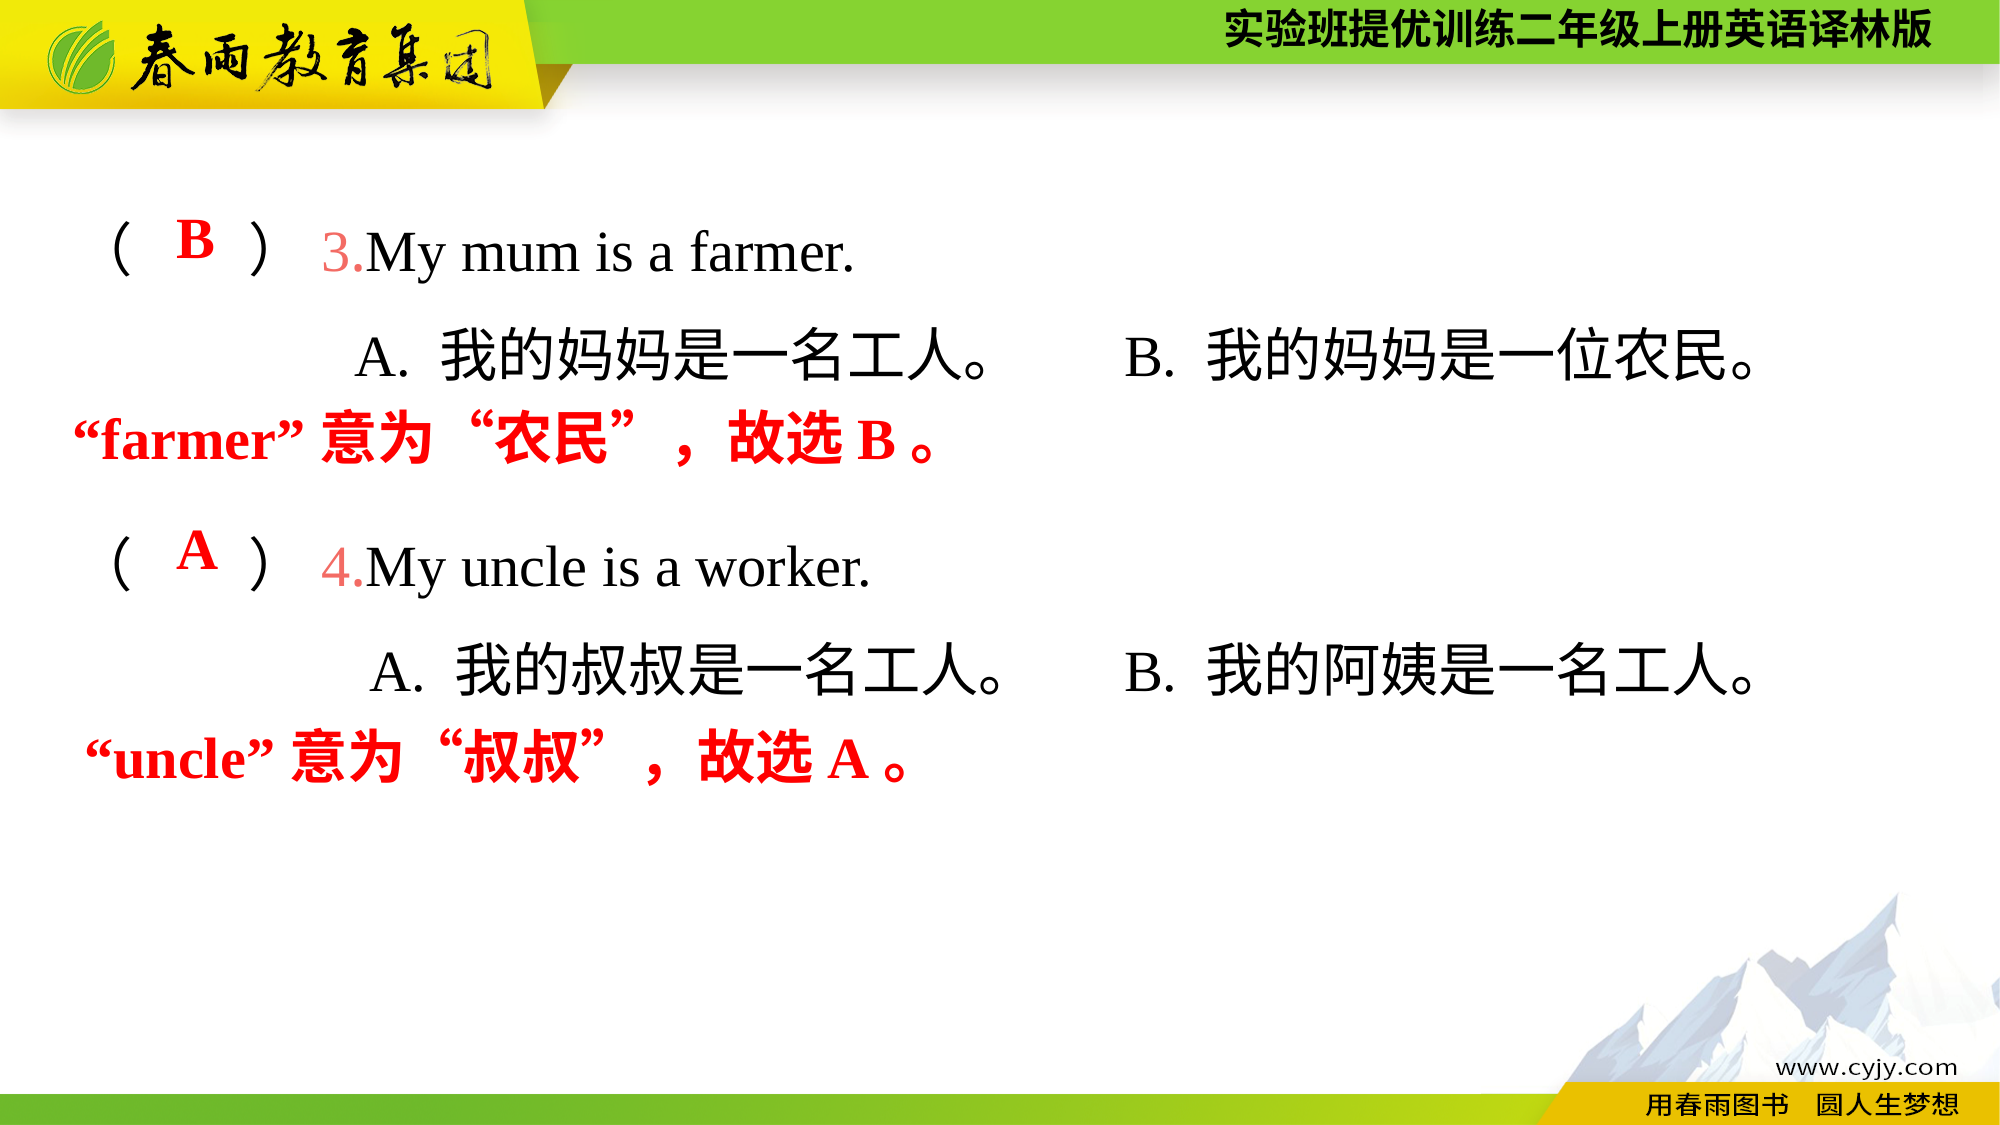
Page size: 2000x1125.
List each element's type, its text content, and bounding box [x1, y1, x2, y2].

list （ ）3.My mum is a farmer. A. 我的妈妈是一名工人。 B. 我的妈妈是一位农民。 （ ）4.My uncle is a worker. A. 我的叔叔是一名工人。 B. 我的阿姨是一名工人。 [59, 170, 1944, 716]
text_box “uncle”意为“叔叔”，故选A。 [69, 712, 957, 798]
text_box A [161, 503, 234, 589]
text_box B [161, 193, 245, 278]
picture [0, 0, 2000, 1125]
text_box “farmer”意为“农民”，故选B。 [57, 393, 984, 479]
